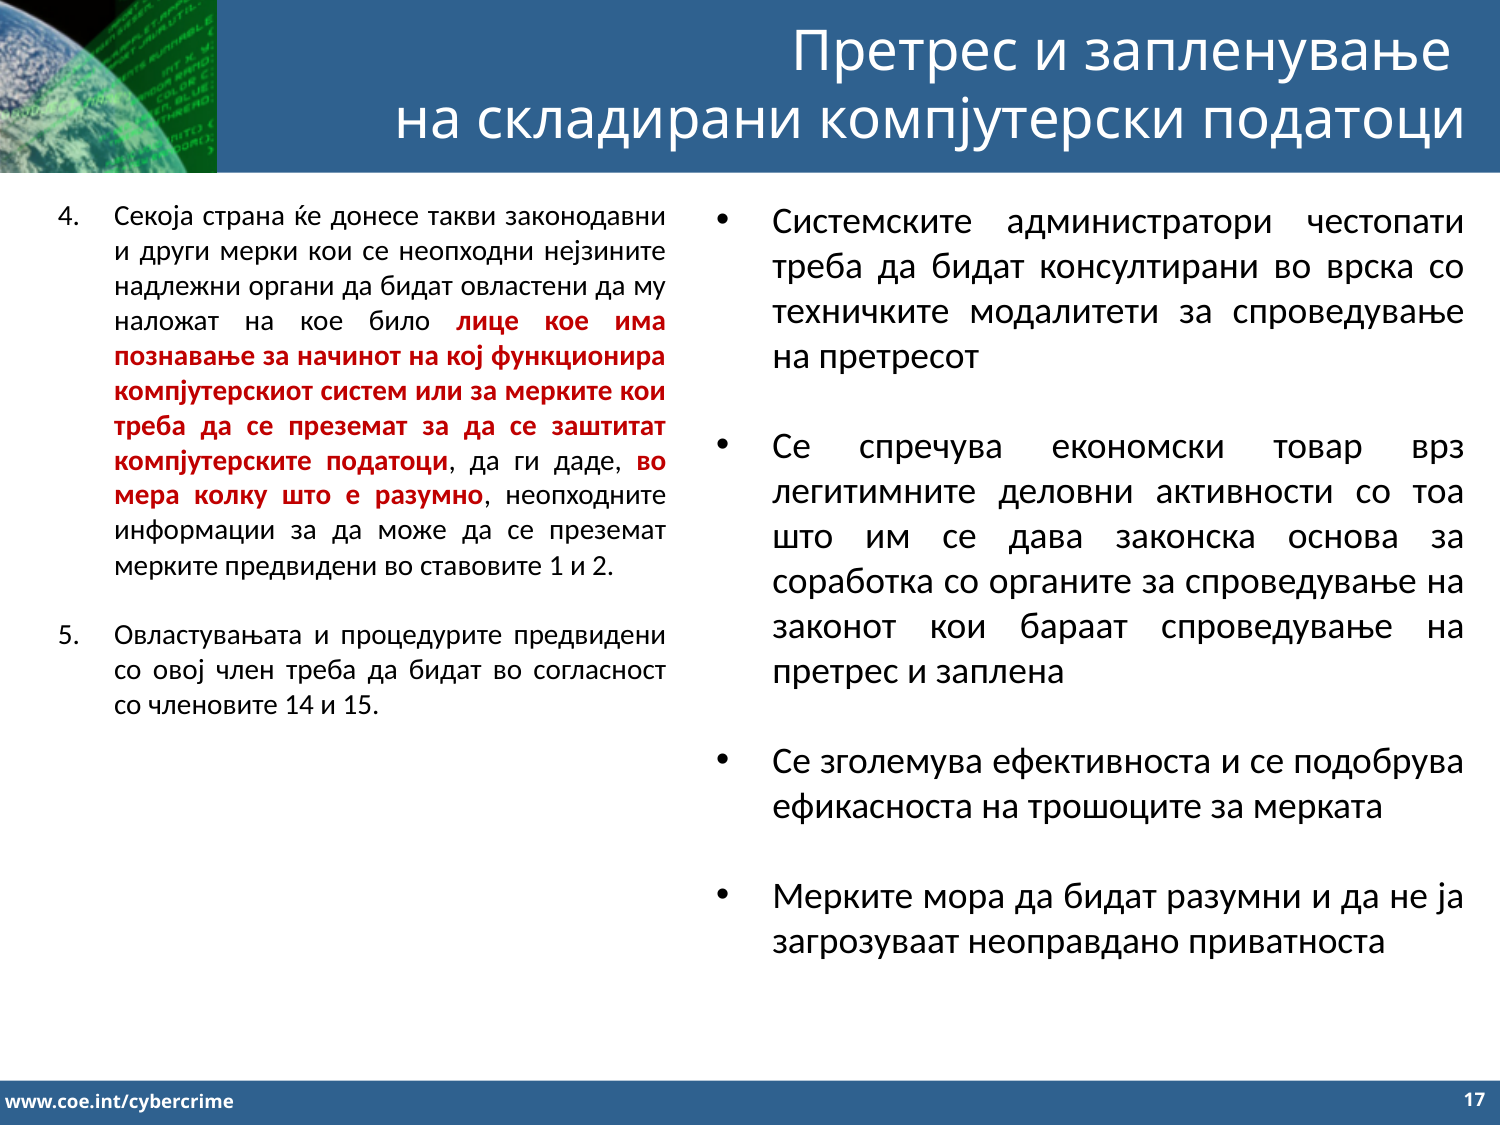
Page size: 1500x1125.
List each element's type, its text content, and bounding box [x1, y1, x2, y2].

text_box Секоја страна ќе донесе такви законодавни и други мерки кои се неопходни нејзините надлежни органи да бидат овластени да му наложат на кое било лице кое има познавање за начинот на кој функционира компјутерскиот систем или за мерките кои треба да се преземат за да се заштитат компјутерските податоци, да ги даде, во мера колку што е разумно, неопходните информации за да може да се преземат мерките предвидени во ставовите 1 и 2. Овластувањата и процедурите предвидени со овој член треба да бидат во согласност со членовите 14 и 15. [43, 188, 682, 728]
picture [0, 0, 217, 173]
text_box Претрес и запленување на складирани компјутерски податоци [230, 7, 1483, 157]
text_box Системските администратори честопати треба да бидат консултирани во врска со техничките модалитети за спроведување на претресот Се спречува економски товар врз легитимните деловни активности со тоа што им се дава законска основа за соработка со органите за спроведување на законот кои бараат спроведување на претрес и заплена Се зголемува ефективноста и се подобрува ефикасноста на трошоците за мерката Мерките мора да бидат разумни и да не ја загрозуваат неоправдано приватноста [701, 188, 1480, 969]
